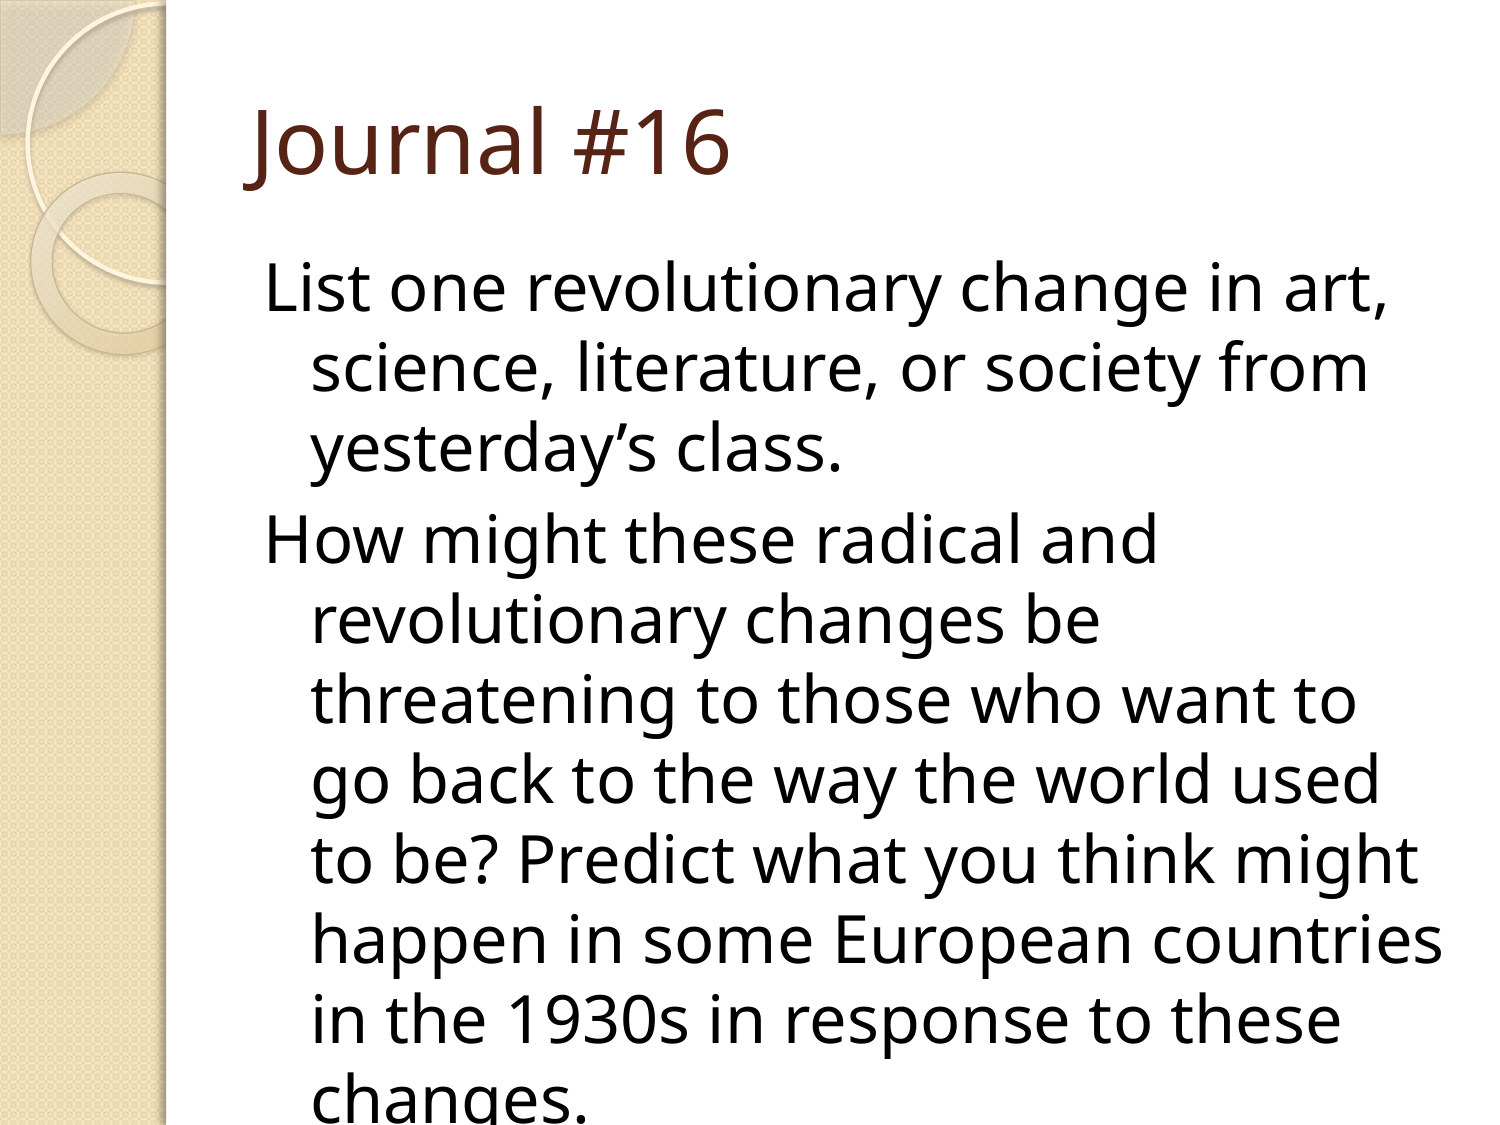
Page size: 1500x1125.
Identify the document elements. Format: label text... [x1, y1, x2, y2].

title Journal #16 [235, 45, 1466, 233]
list List one revolutionary change in art, science, literature, or society from yesterday’s class. How might these radical and revolutionary changes be threatening to those who want to go back to the way the world used to be? Predict what you think might happen in some European countries in the 1930s in response to these changes. [235, 237, 1466, 1025]
